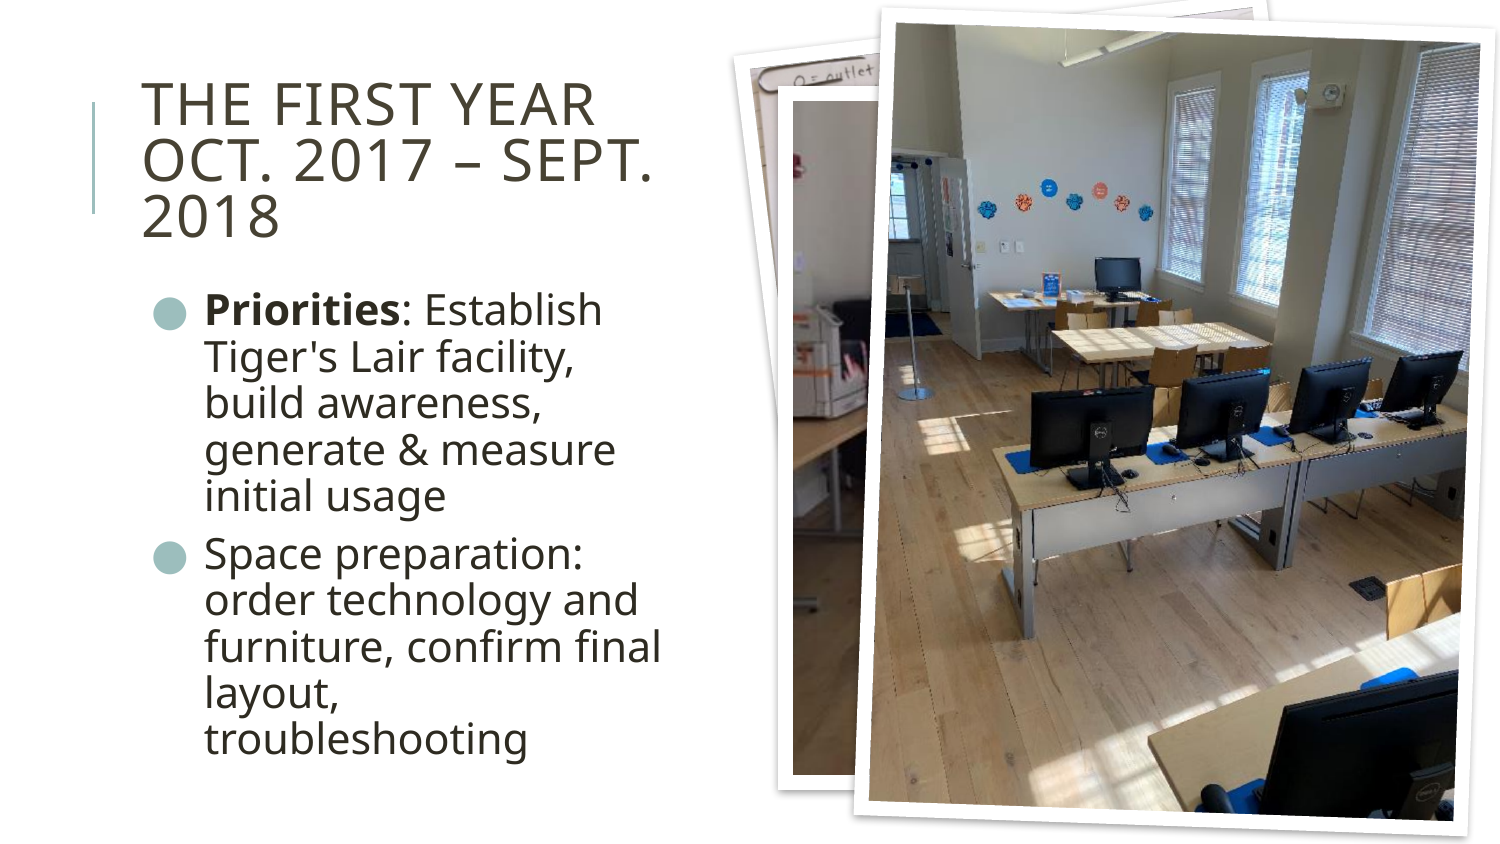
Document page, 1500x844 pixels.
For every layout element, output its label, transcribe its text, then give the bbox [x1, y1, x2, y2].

list Priorities: Establish Tiger's Lair facility, build awareness, generate & measure initial usage Space preparation: order technology and furniture, confirm final layout, troubleshooting [126, 281, 678, 777]
title The First Year Oct. 2017 – Sept. 2018 [126, 71, 763, 257]
picture [750, 24, 1500, 821]
picture [1188, 9, 1253, 20]
